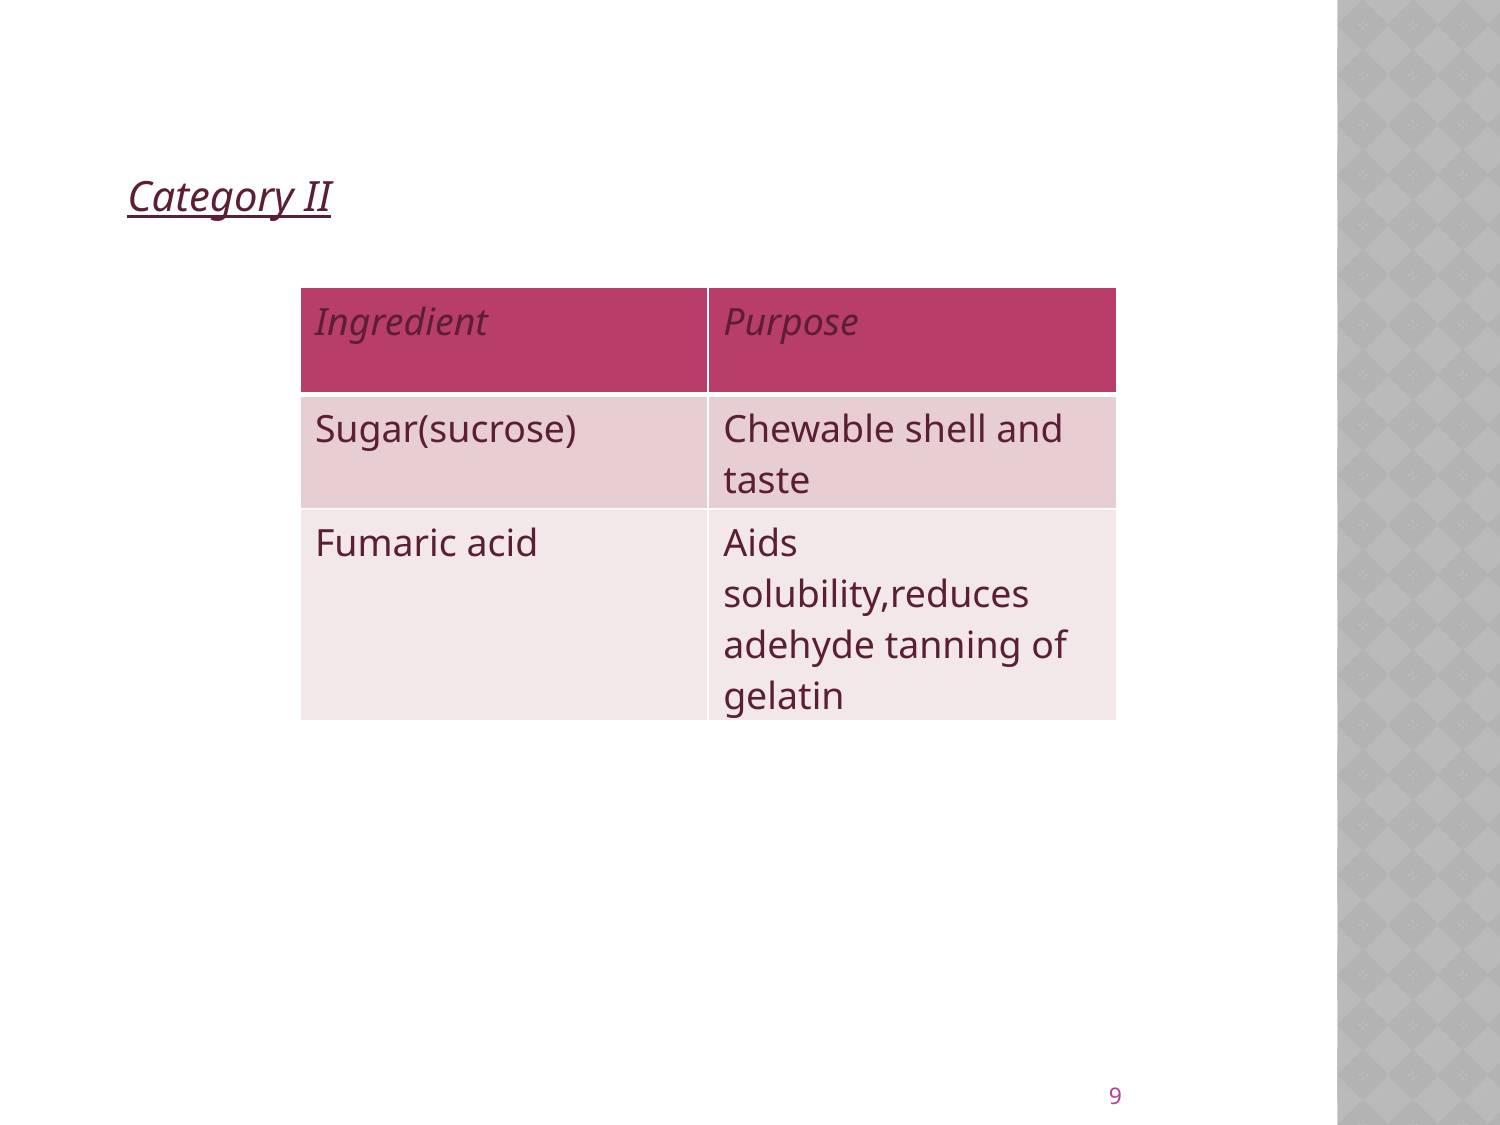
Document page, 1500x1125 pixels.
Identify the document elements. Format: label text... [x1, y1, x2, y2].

table_header Ingredient [301, 288, 707, 392]
slide_number 9 [1025, 1075, 1122, 1113]
table_cell Fumaric acid [301, 510, 707, 720]
table_header Purpose [709, 288, 1116, 392]
table_cell Aids solubility,reduces adehyde tanning of gelatin [709, 510, 1116, 720]
text_box Category II [112, 162, 550, 228]
table_cell Sugar(sucrose) [301, 397, 707, 508]
table_cell Chewable shell and taste [709, 397, 1116, 508]
